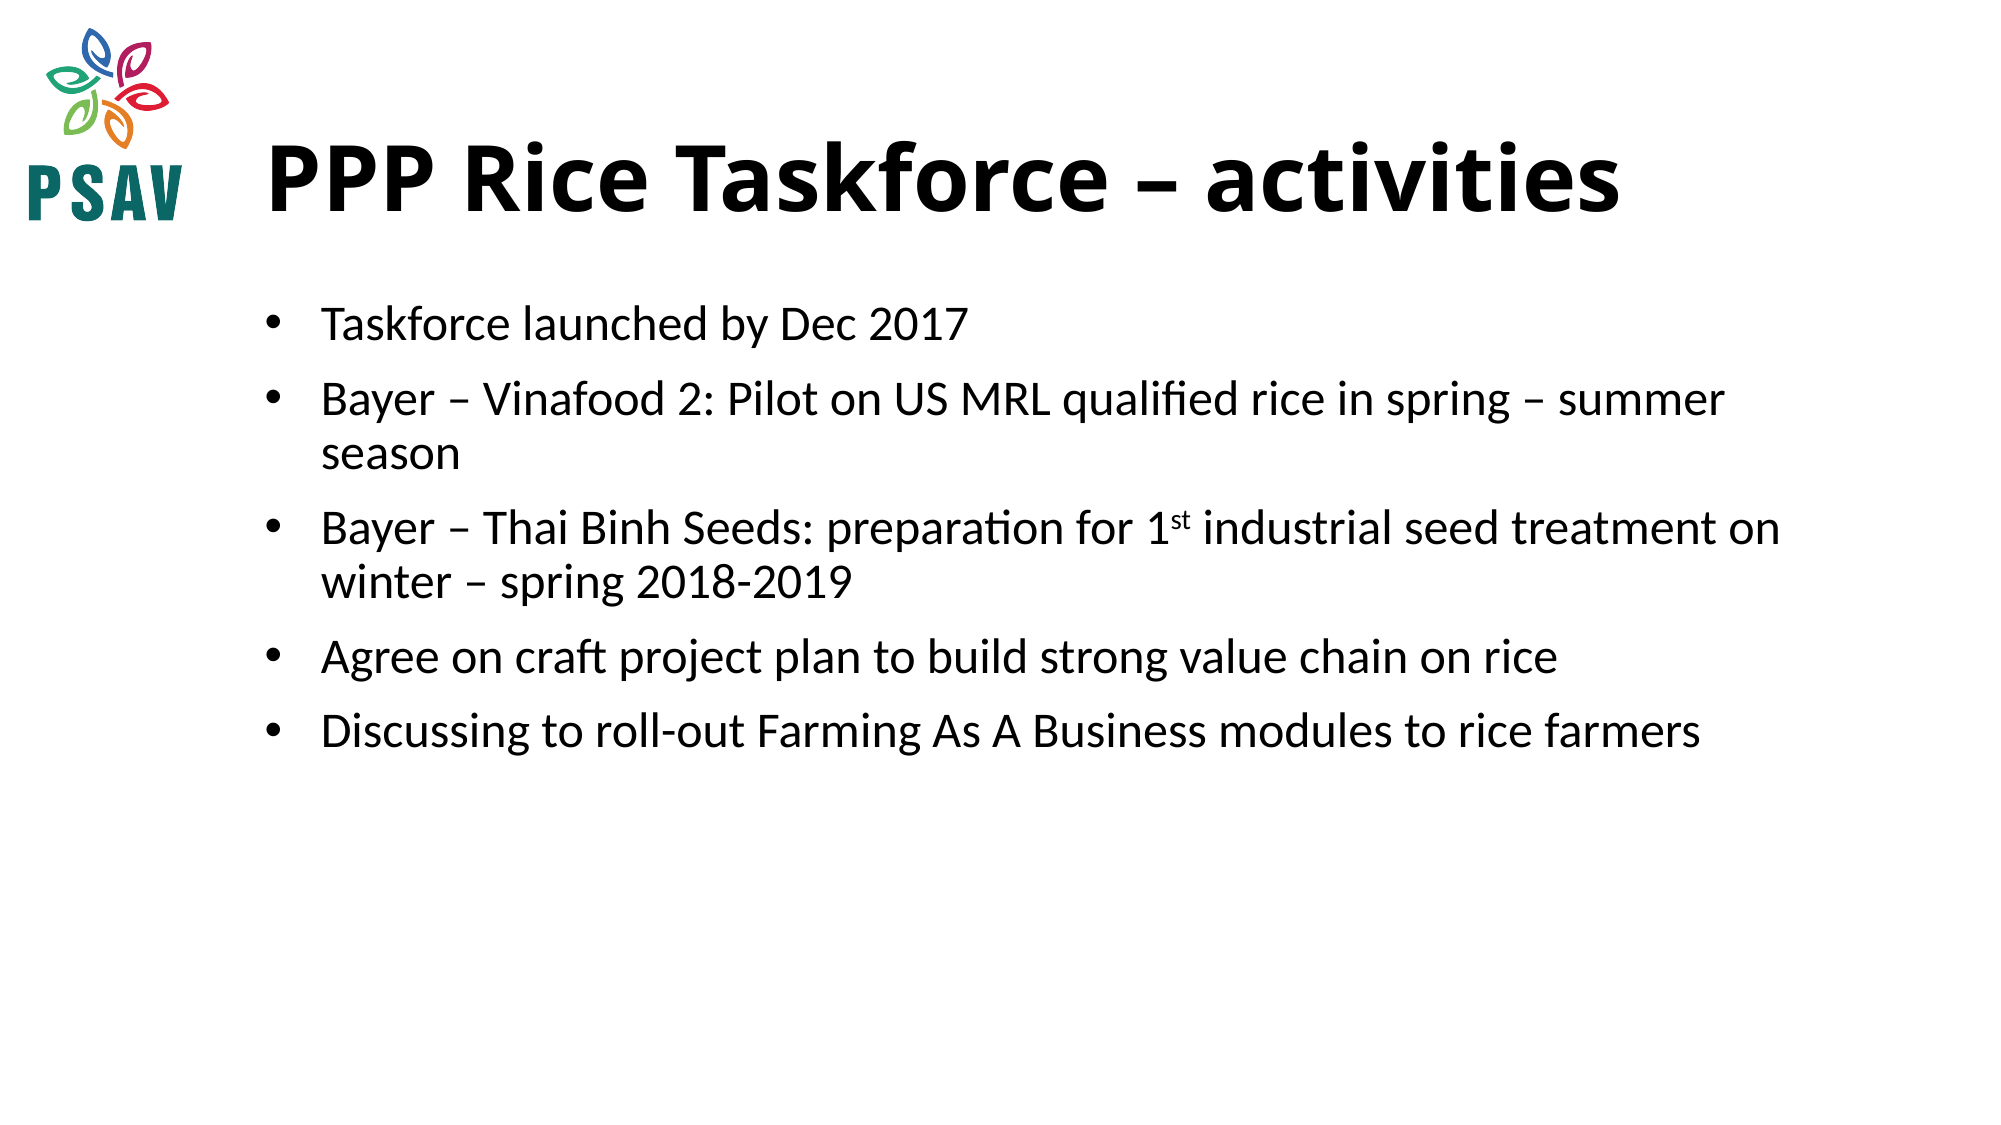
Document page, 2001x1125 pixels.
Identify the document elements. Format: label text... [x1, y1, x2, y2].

title PPP Rice Taskforce – activities [249, 28, 1886, 239]
picture [26, 28, 189, 239]
subtitle Taskforce launched by Dec 2017 Bayer – Vinafood 2: Pilot on US MRL qualified rice in spring – summer season Bayer – Thai Binh Seeds: preparation for 1st industrial seed treatment on winter – spring 2018-2019 Agree on craft project plan to build strong value chain on rice Discussing to roll-out Farming As A Business modules to rice farmers [249, 290, 1886, 1054]
